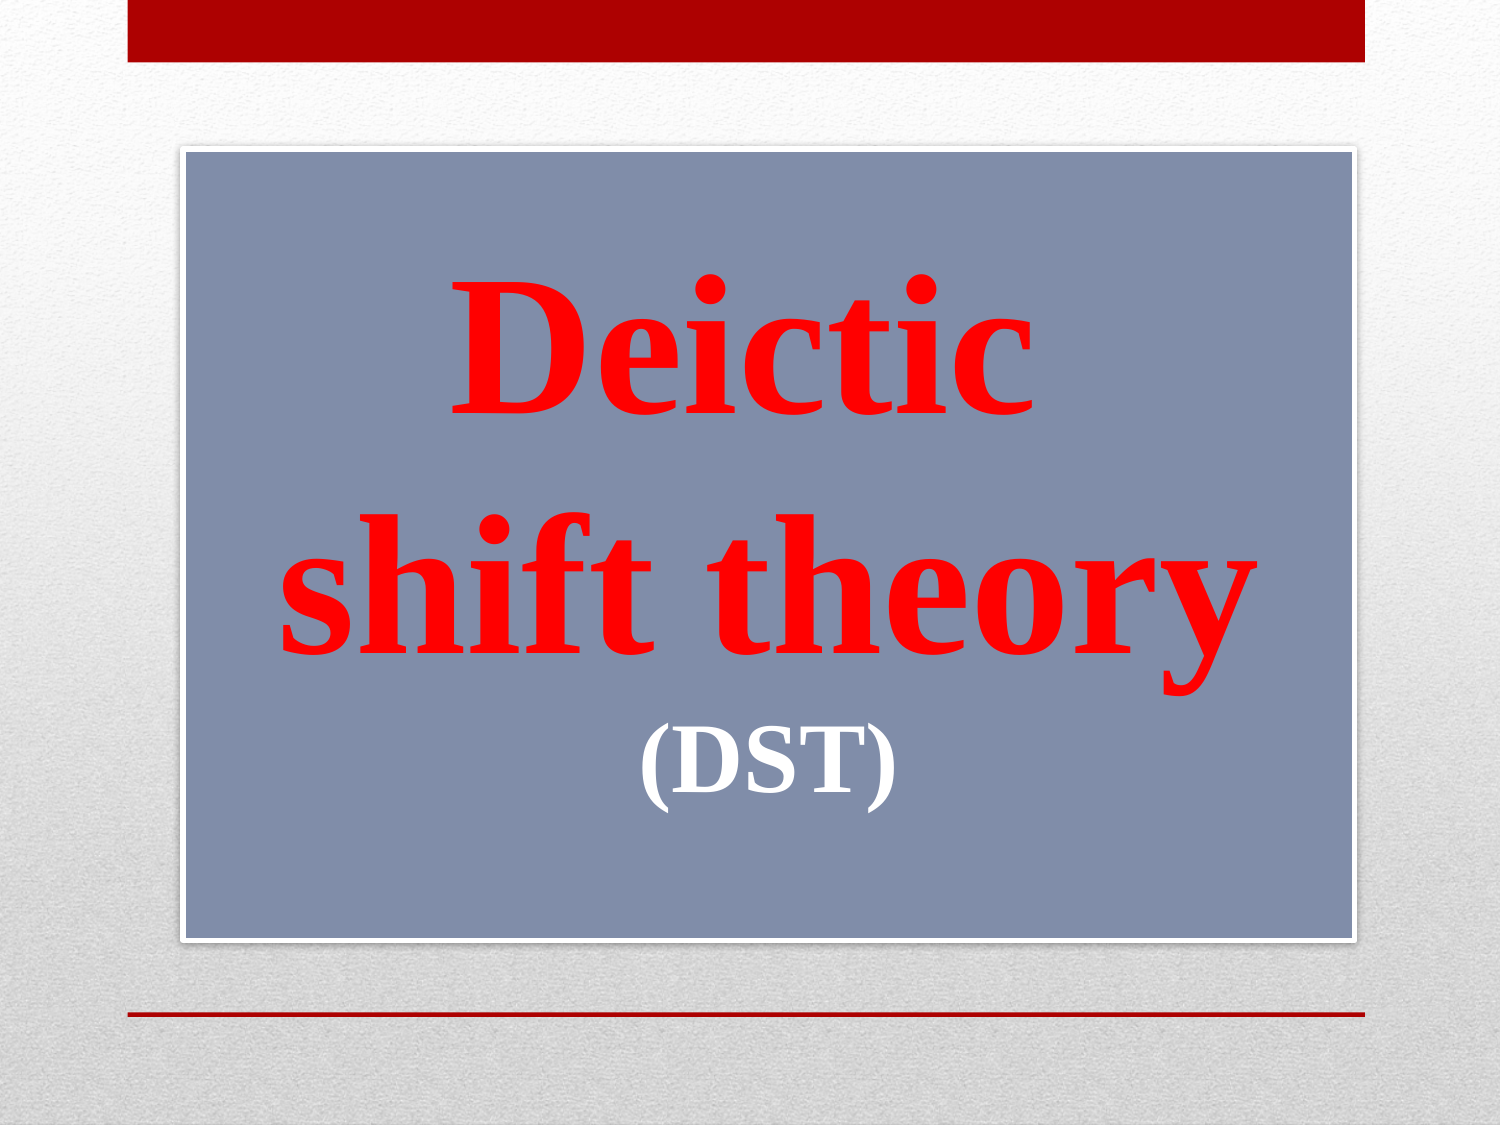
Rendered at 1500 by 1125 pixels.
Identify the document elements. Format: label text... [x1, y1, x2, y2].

title Deictic shift theory (DST) [180, 146, 1357, 943]
